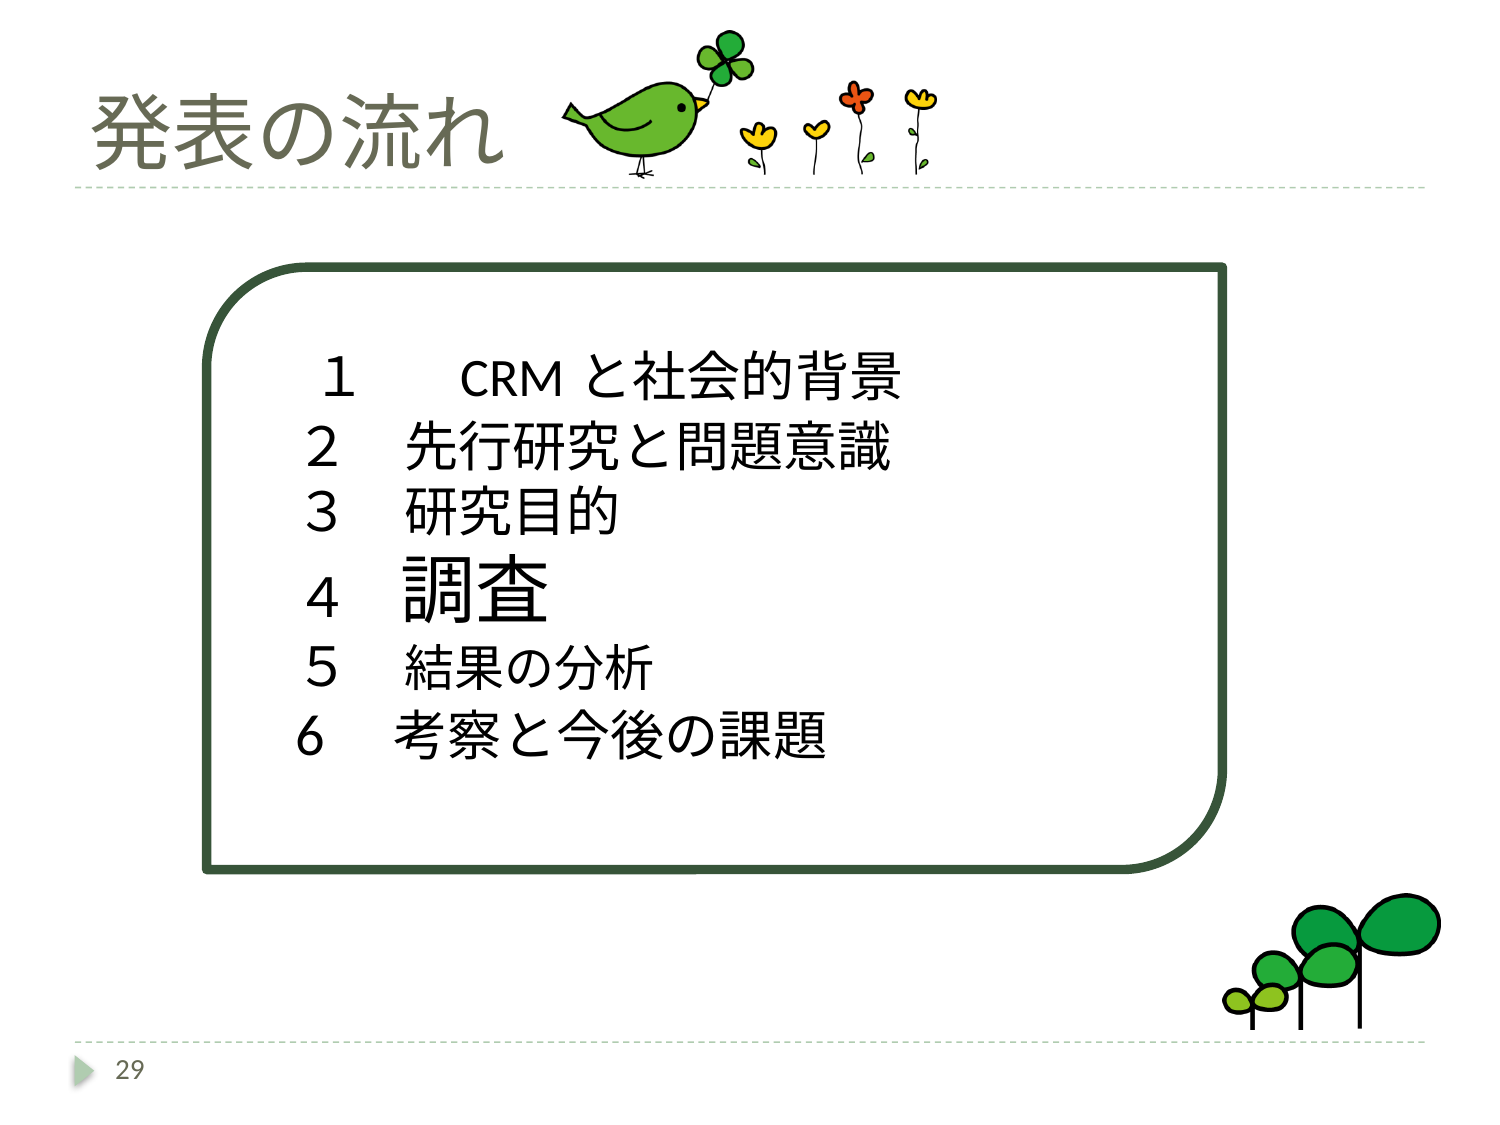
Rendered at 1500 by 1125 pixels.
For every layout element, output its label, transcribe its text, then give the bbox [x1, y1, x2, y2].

picture [1222, 893, 1441, 1030]
text_box [205, 265, 1225, 872]
slide_number 29 [100, 1042, 426, 1103]
title 発表の流れ [75, 24, 1425, 188]
list １ CRMと社会的背景 ２ 先行研究と問題意識 ３ 研究目的 ４ 調査 ５ 結果の分析 6 考察と今後の課題 [236, 314, 1193, 823]
picture [560, 30, 937, 179]
